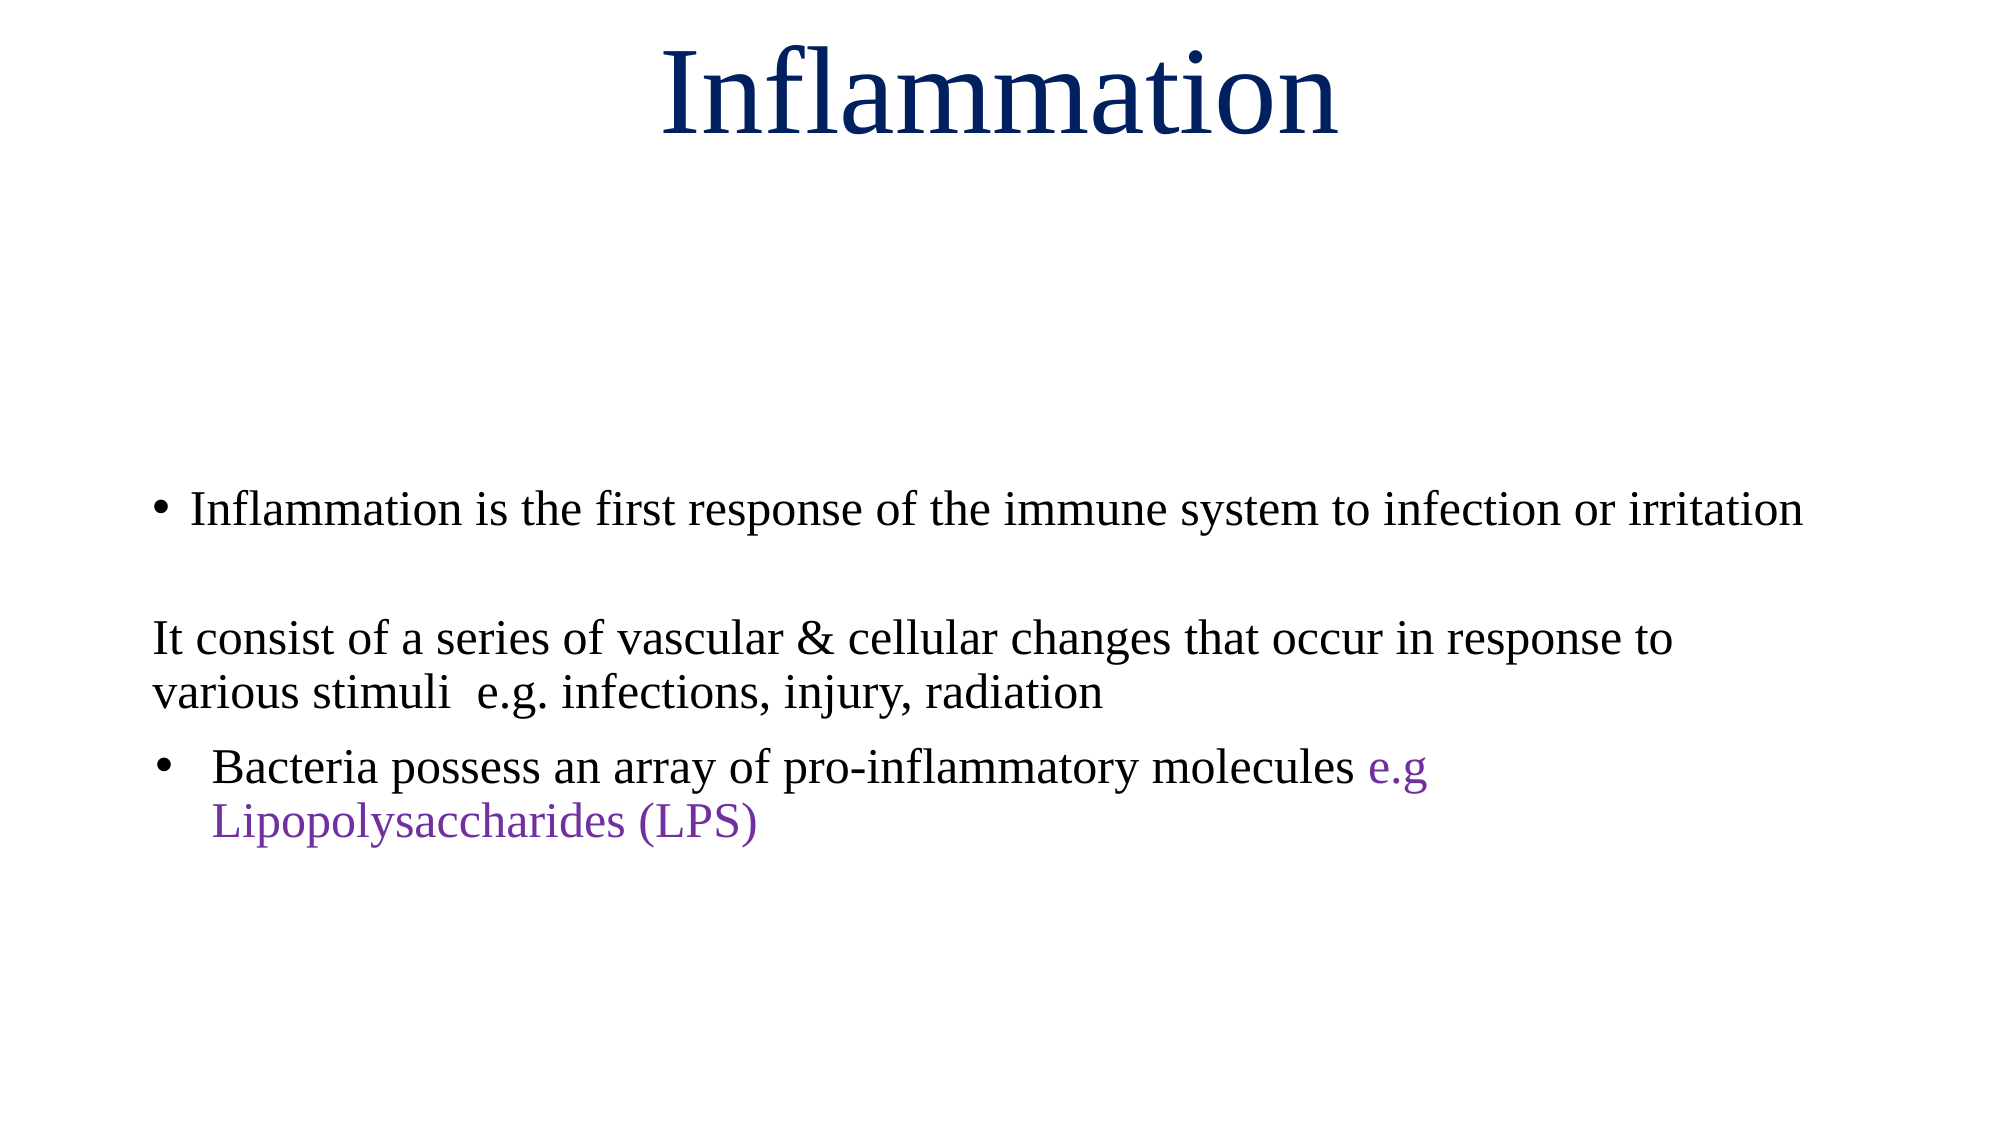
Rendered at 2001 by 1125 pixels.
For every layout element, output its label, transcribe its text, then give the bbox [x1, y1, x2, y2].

list Inflammation is the first response of the immune system to infection or irritation It consist of a series of vascular & cellular changes that occur in response to various stimuli e.g. infections, injury, radiation Bacteria possess an array of pro-inflammatory molecules e.g Lipopolysaccharides (LPS) [137, 299, 1863, 1014]
title Inflammation [137, 59, 1863, 278]
